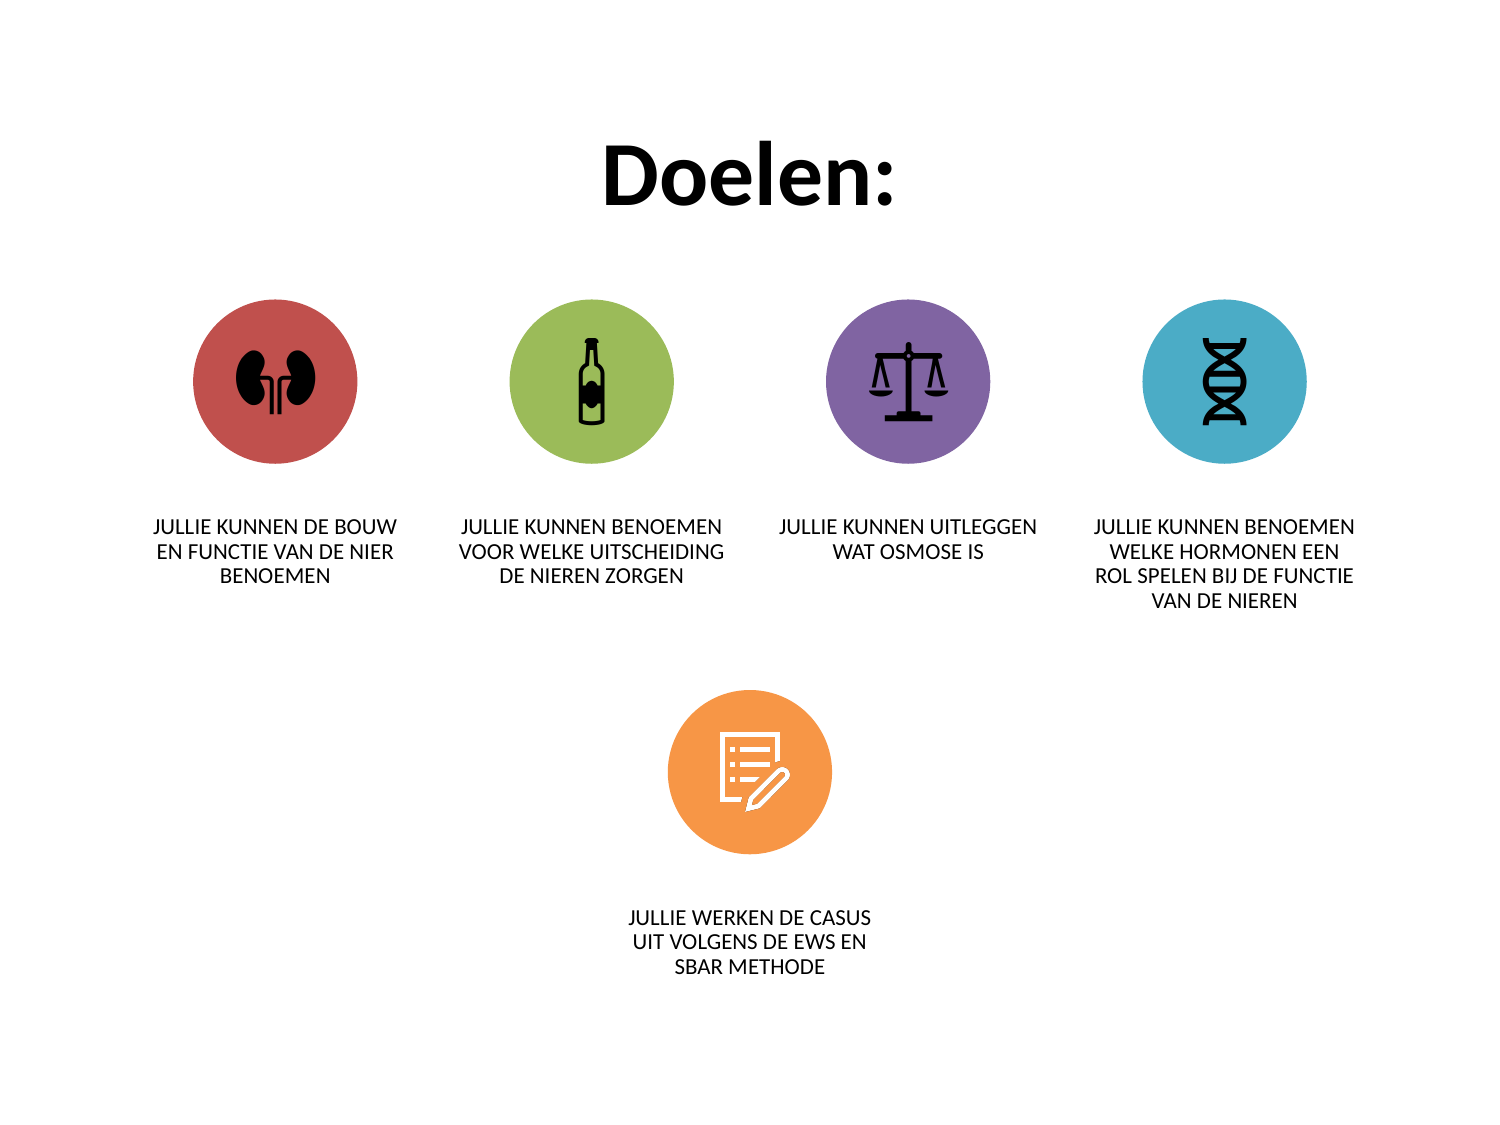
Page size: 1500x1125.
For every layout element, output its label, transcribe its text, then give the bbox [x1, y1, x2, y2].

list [102, 299, 1398, 1014]
title Doelen: [103, 59, 1397, 278]
